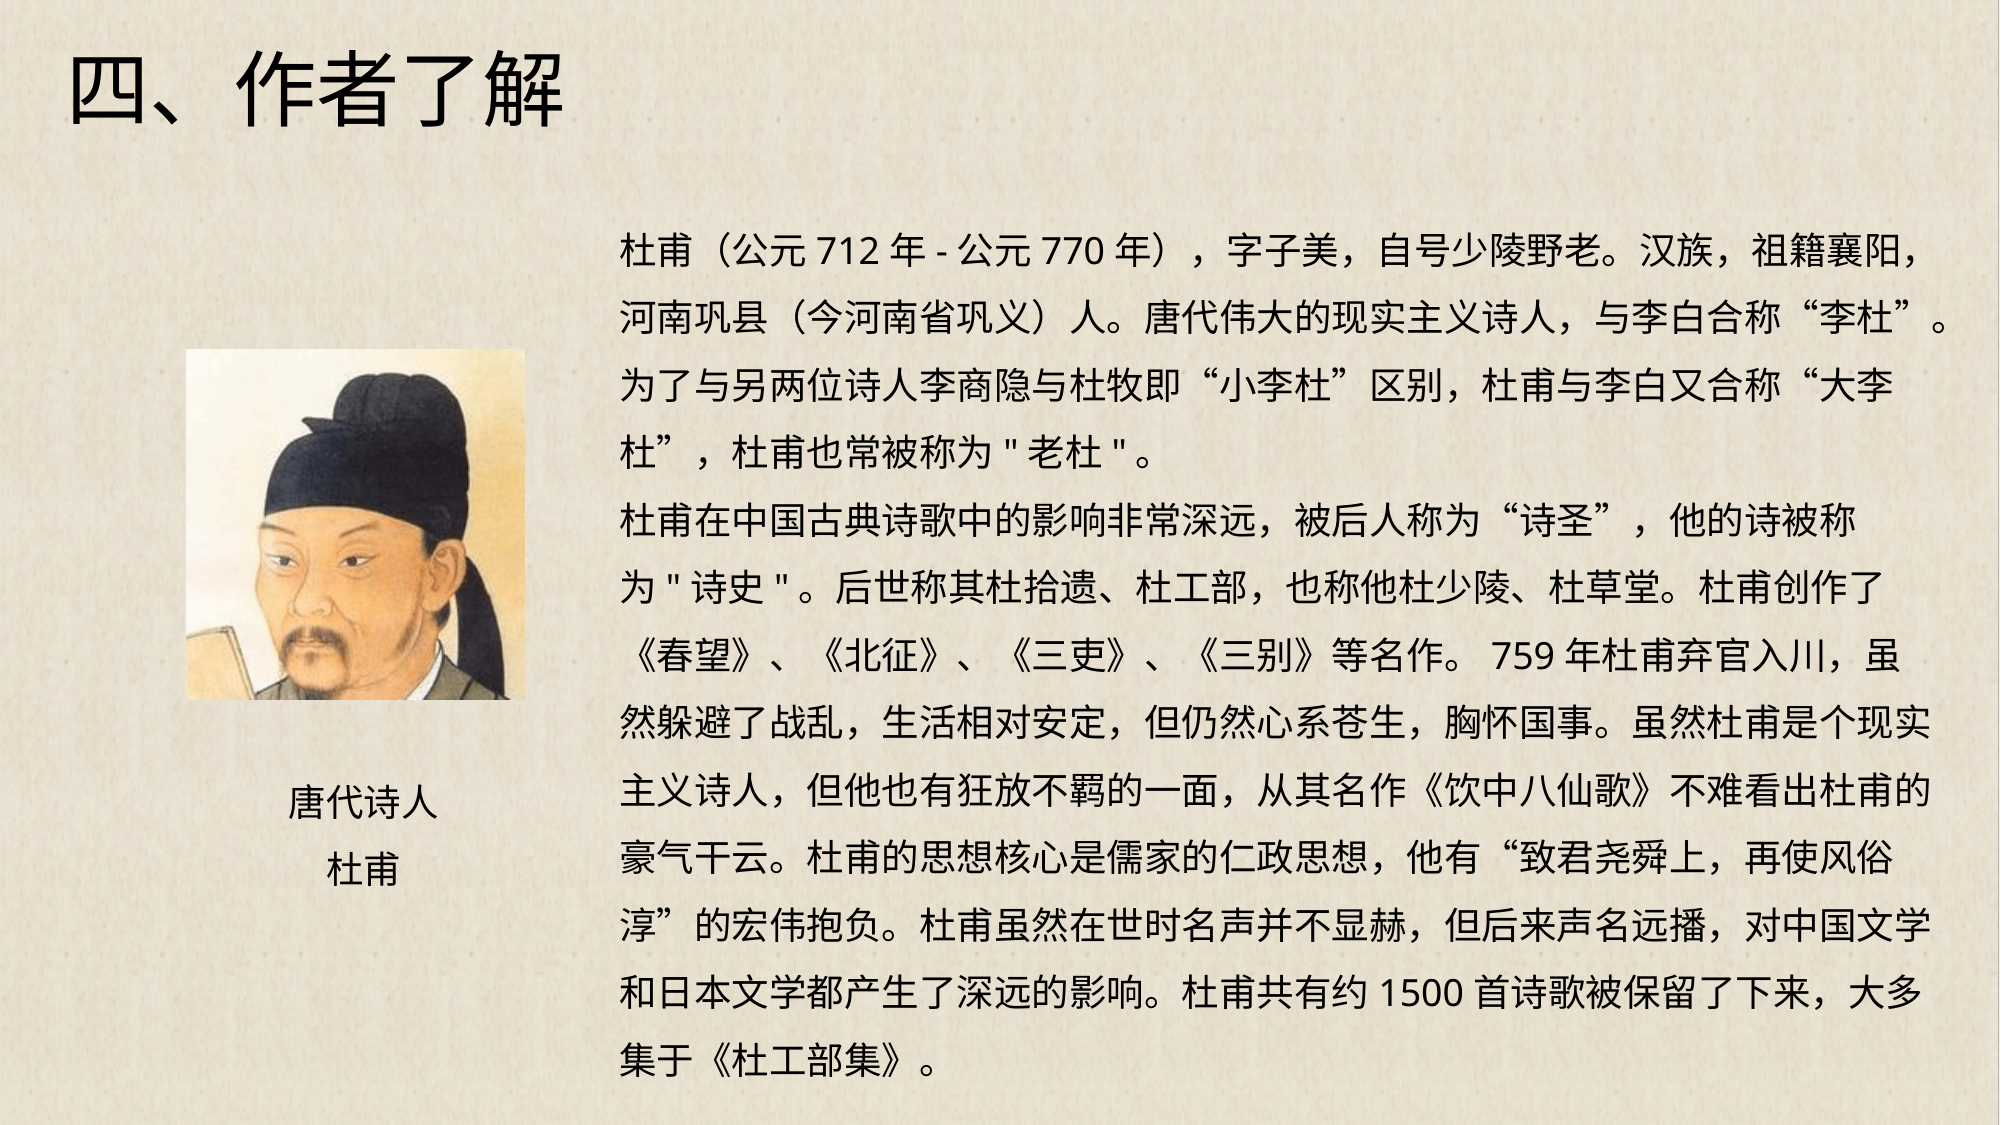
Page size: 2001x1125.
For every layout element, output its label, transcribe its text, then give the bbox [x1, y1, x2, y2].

text_box 四、作者了解 [52, 30, 1125, 145]
text_box 杜甫（公元712年-公元770年），字子美，自号少陵野老。汉族，祖籍襄阳，河南巩县（今河南省巩义）人。唐代伟大的现实主义诗人，与李白合称“李杜”。为了与另两位诗人李商隐与杜牧即“小李杜”区别，杜甫与李白又合称“大李杜”，杜甫也常被称为"老杜"。 杜甫在中国古典诗歌中的影响非常深远，被后人称为“诗圣”，他的诗被称为"诗史"。后世称其杜拾遗、杜工部，也称他杜少陵、杜草堂。杜甫创作了《春望》、《北征》、《三吏》、《三别》等名作。759年杜甫弃官入川，虽然躲避了战乱，生活相对安定，但仍然心系苍生，胸怀国事。虽然杜甫是个现实主义诗人，但他也有狂放不羁的一面，从其名作《饮中八仙歌》不难看出杜甫的豪气干云。杜甫的思想核心是儒家的仁政思想，他有“致君尧舜上，再使风俗淳”的宏伟抱负。杜甫虽然在世时名声并不显赫，但后来声名远播，对中国文学和日本文学都产生了深远的影响。杜甫共有约1500首诗歌被保留了下来，大多集于《杜工部集》。 [604, 196, 1950, 1090]
picture [0, 0, 2001, 1125]
text_box 唐代诗人 杜甫 [203, 748, 525, 899]
